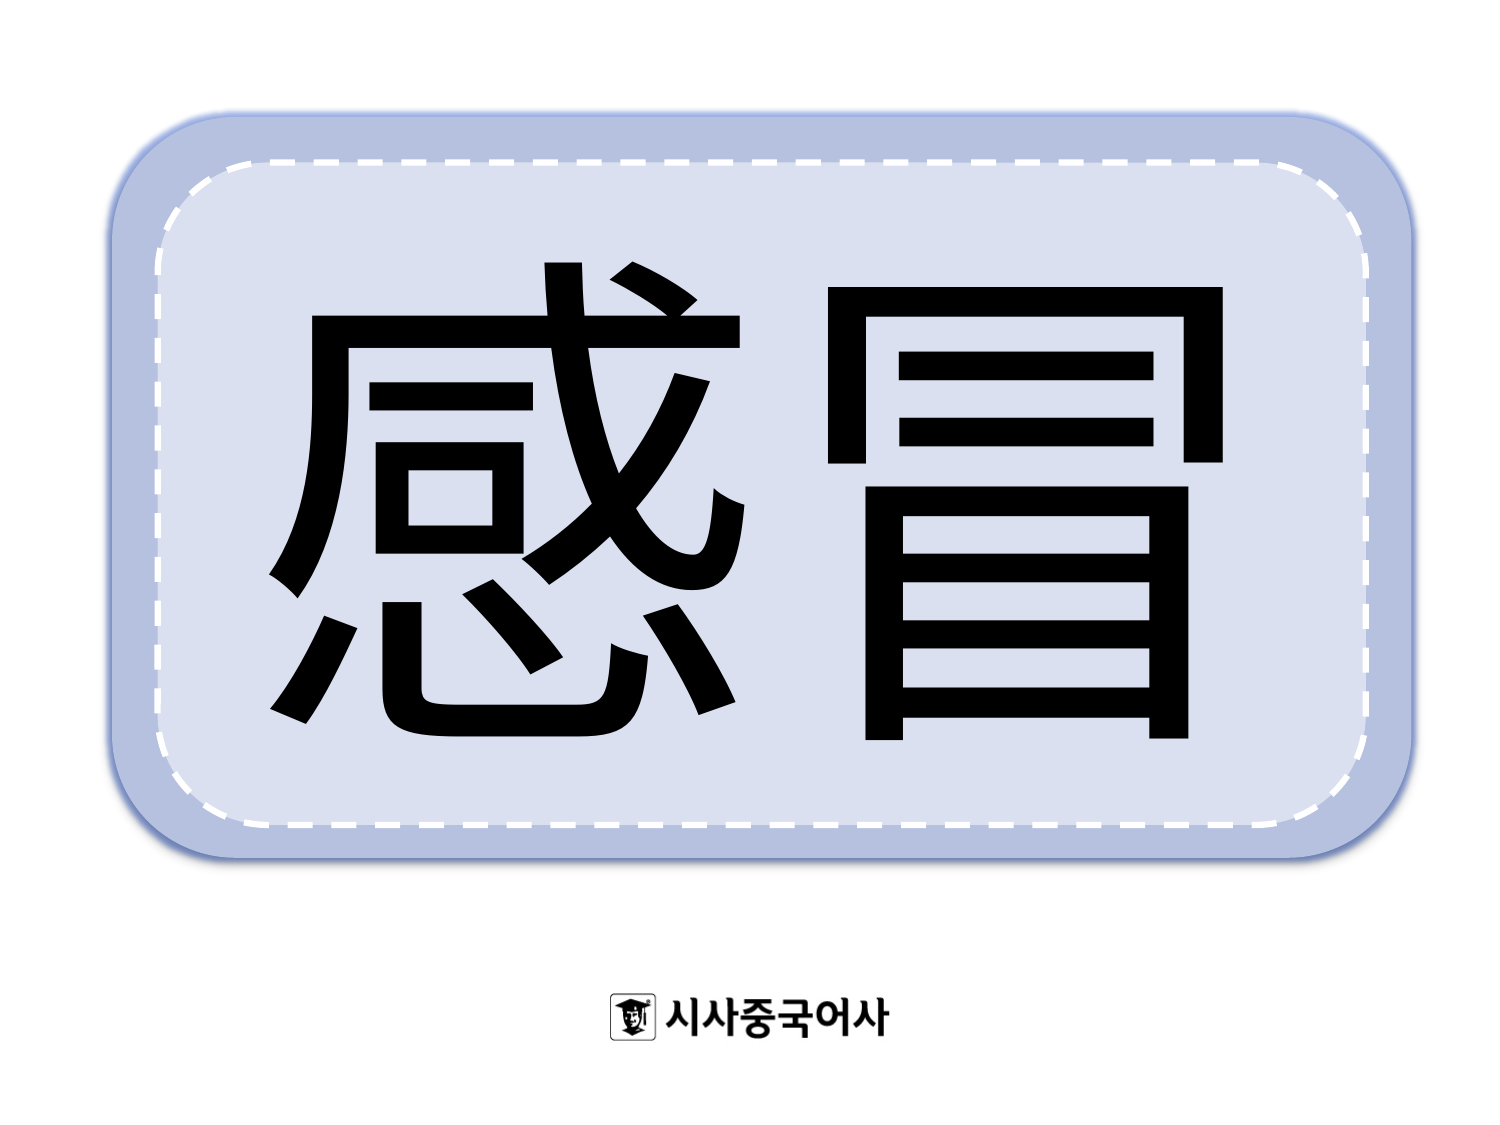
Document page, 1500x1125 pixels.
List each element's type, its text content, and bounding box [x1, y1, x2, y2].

text_box 感冒 [162, 160, 1371, 824]
picture [602, 987, 898, 1047]
